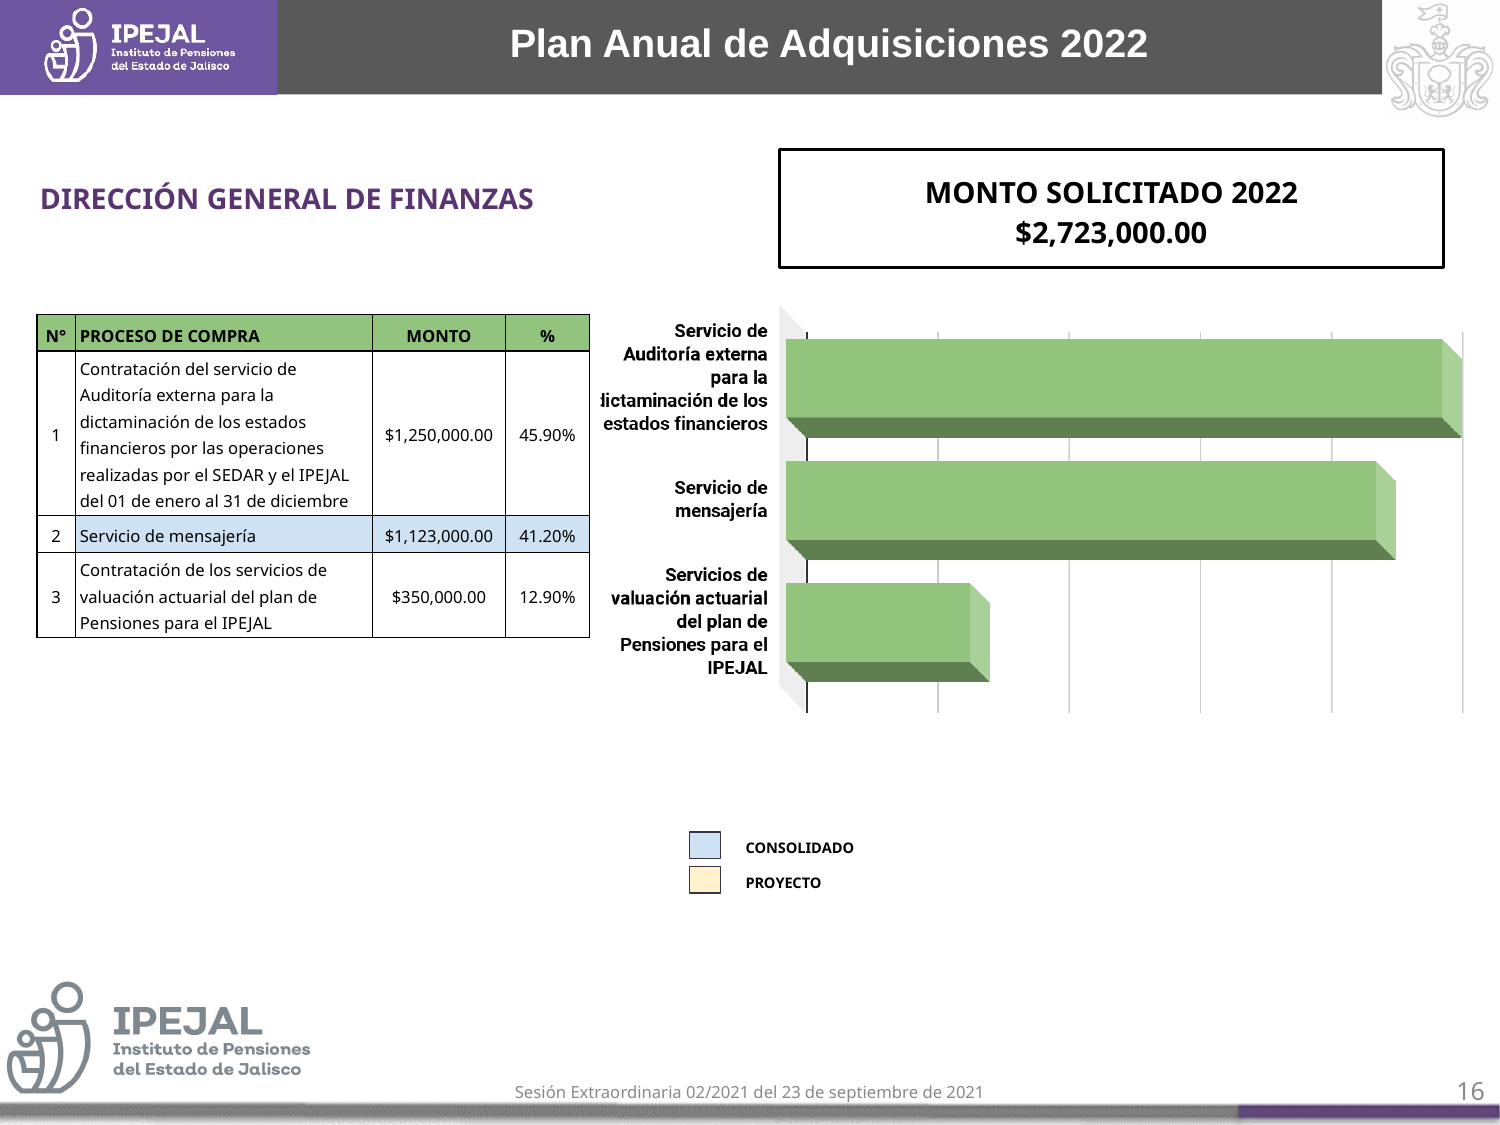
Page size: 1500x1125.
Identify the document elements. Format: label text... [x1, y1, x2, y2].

table_cell $1,250,000.00 [373, 352, 505, 515]
table_cell 41.20% [506, 516, 589, 552]
table_header N° [38, 315, 75, 350]
picture [1384, 1, 1500, 122]
table_cell 1 [38, 352, 75, 515]
table_cell Contratación del servicio de Auditoría externa para la dictaminación de los estados financieros por las operaciones realizadas por el SEDAR y el IPEJAL del 01 de enero al 31 de diciembre [76, 352, 372, 515]
slide_number ‹#› [1149, 1062, 1500, 1122]
table_cell 3 [38, 553, 75, 637]
table_header % [506, 315, 589, 350]
title Plan Anual de Adquisiciones 2022 [277, 8, 1383, 82]
list DIRECCIÓN GENERAL DE FINANZAS [25, 149, 779, 223]
picture [0, 0, 278, 95]
text_box CONSOLIDADO PROYECTO [730, 824, 883, 907]
table_cell Servicio de mensajería [76, 516, 372, 552]
text_box MONTO SOLICITADO 2022 $2,723,000.00 [779, 149, 1444, 268]
table_header PROCESO DE COMPRA [76, 315, 372, 350]
table_cell 12.90% [506, 553, 589, 637]
text_box [689, 866, 721, 893]
table_cell $350,000.00 [373, 553, 505, 637]
table_cell $1,123,000.00 [373, 516, 505, 552]
text_box [689, 832, 721, 859]
table_cell 45.90% [506, 352, 589, 515]
table_cell 2 [38, 516, 75, 552]
picture [0, 974, 1500, 1125]
table_header MONTO [373, 315, 505, 350]
footer Sesión Extraordinaria 02/2021 del 23 de septiembre de 2021 [454, 1062, 1046, 1122]
picture [600, 289, 1491, 722]
table_cell Contratación de los servicios de valuación actuarial del plan de Pensiones para el IPEJAL [76, 553, 372, 637]
